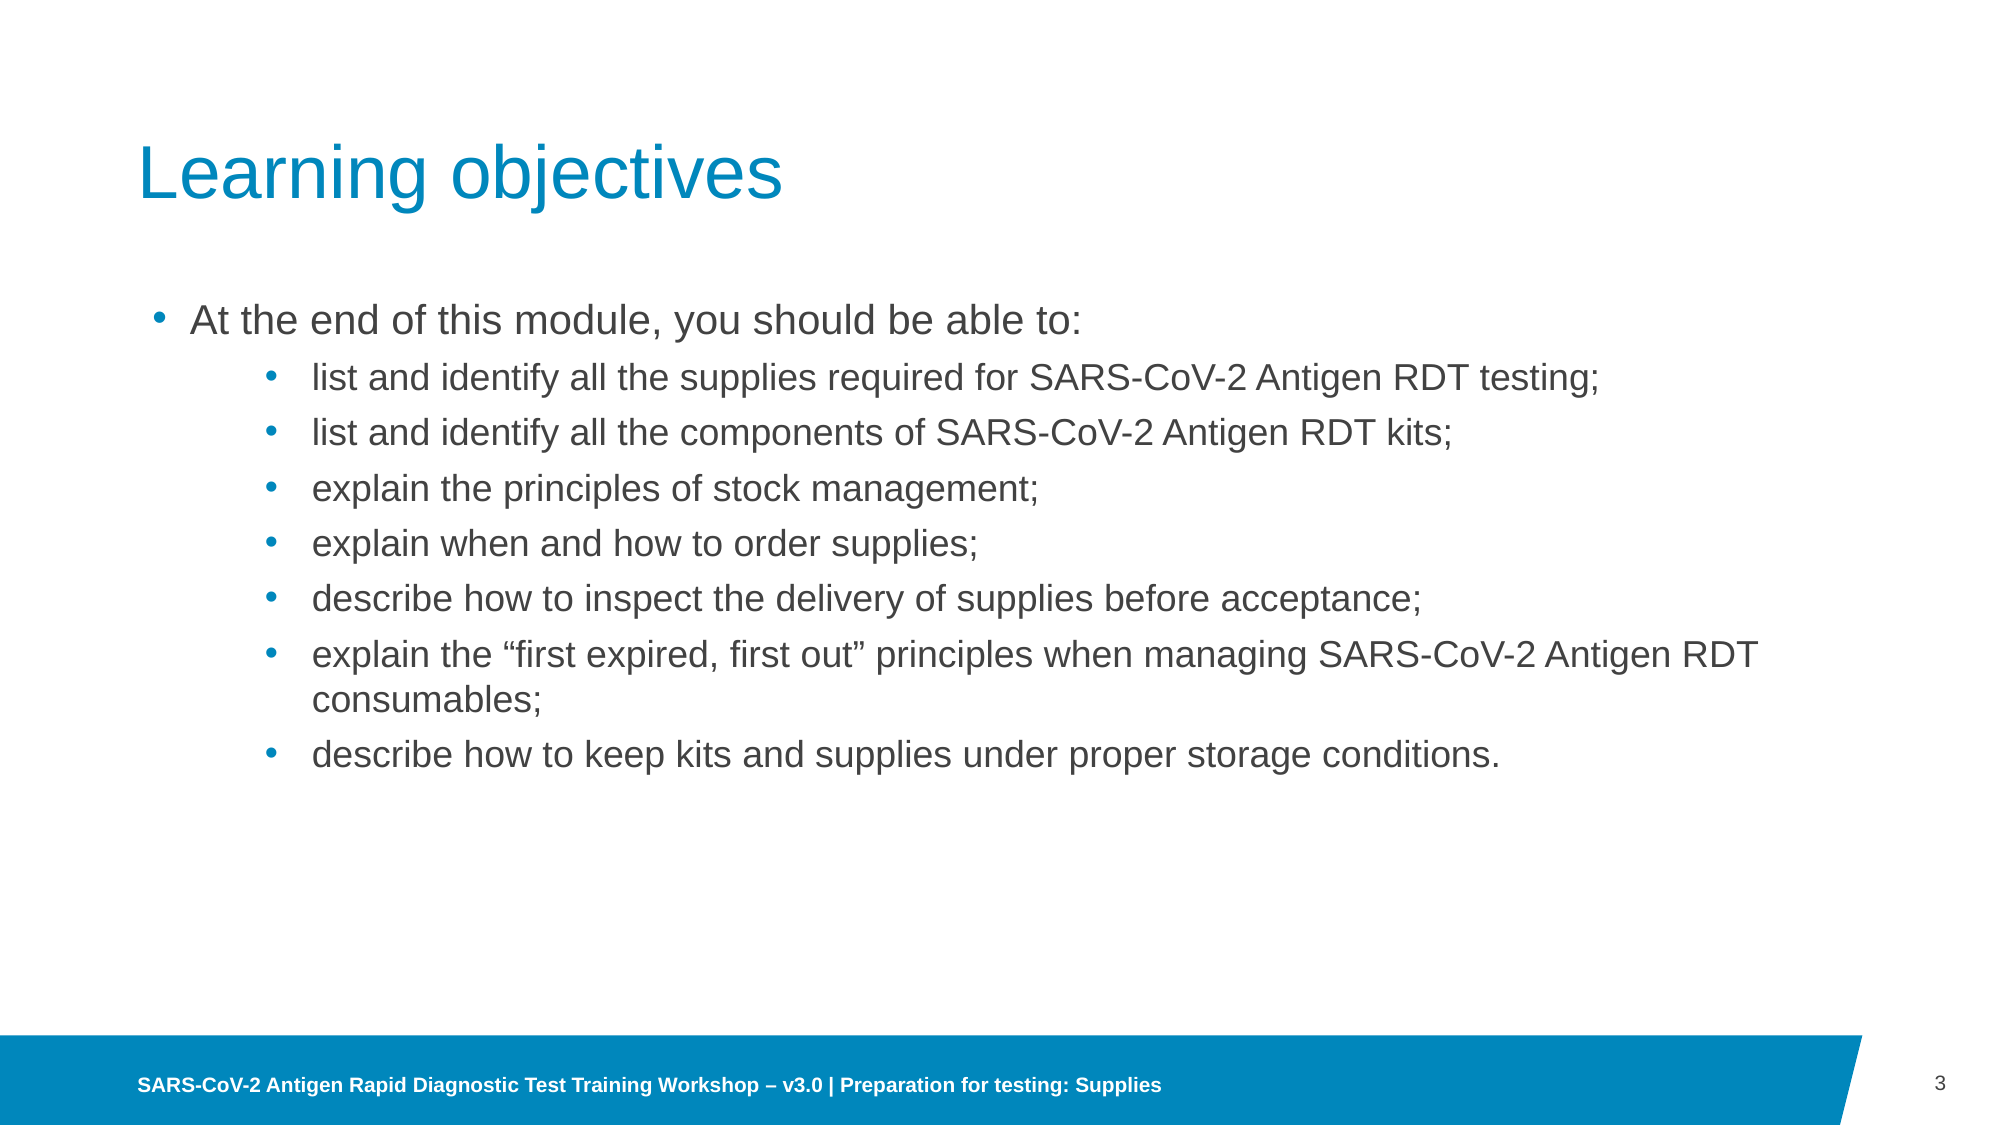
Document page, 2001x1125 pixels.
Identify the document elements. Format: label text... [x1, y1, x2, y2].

title Learning objectives [137, 59, 1863, 215]
slide_number 3 [1862, 1035, 1947, 1125]
list At the end of this module, you should be able to: list and identify all the supplies required for SARS-CoV-2 Antigen RDT testing; list and identify all the components of SARS-CoV-2 Antigen RDT kits; explain the principles of stock management; explain when and how to order supplies; describe how to inspect the delivery of supplies before acceptance; explain the “first expired, first out” principles when managing SARS-CoV-2 Antigen RDT consumables; describe how to keep kits and supplies under proper storage conditions. [137, 284, 1918, 1014]
footer SARS-CoV-2 Antigen Rapid Diagnostic Test Training Workshop – v3.0 | Preparation for testing: Supplies [137, 1042, 1338, 1125]
